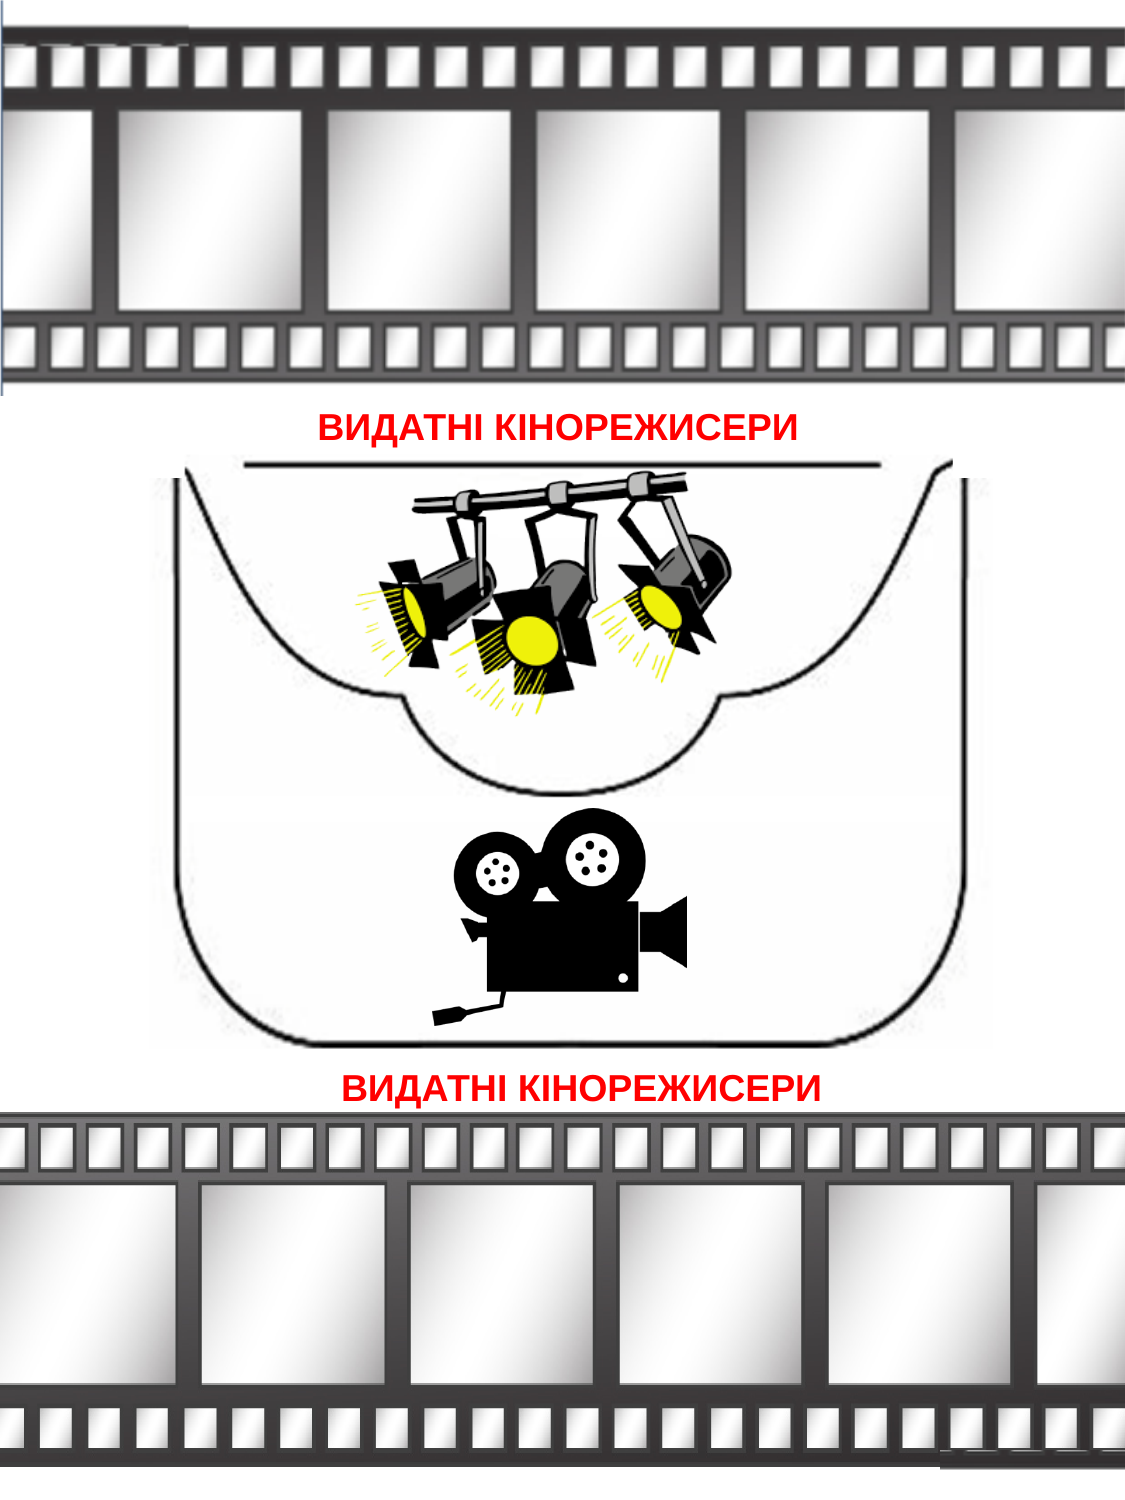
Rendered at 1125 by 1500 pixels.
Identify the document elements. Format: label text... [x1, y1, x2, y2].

text_box ВИДАТНІ КІНОРЕЖИСЕРИ [326, 1077, 846, 1117]
text_box ВИДАТНІ КІНОРЕЖИСЕРИ [302, 405, 823, 453]
picture [0, 0, 1125, 1500]
